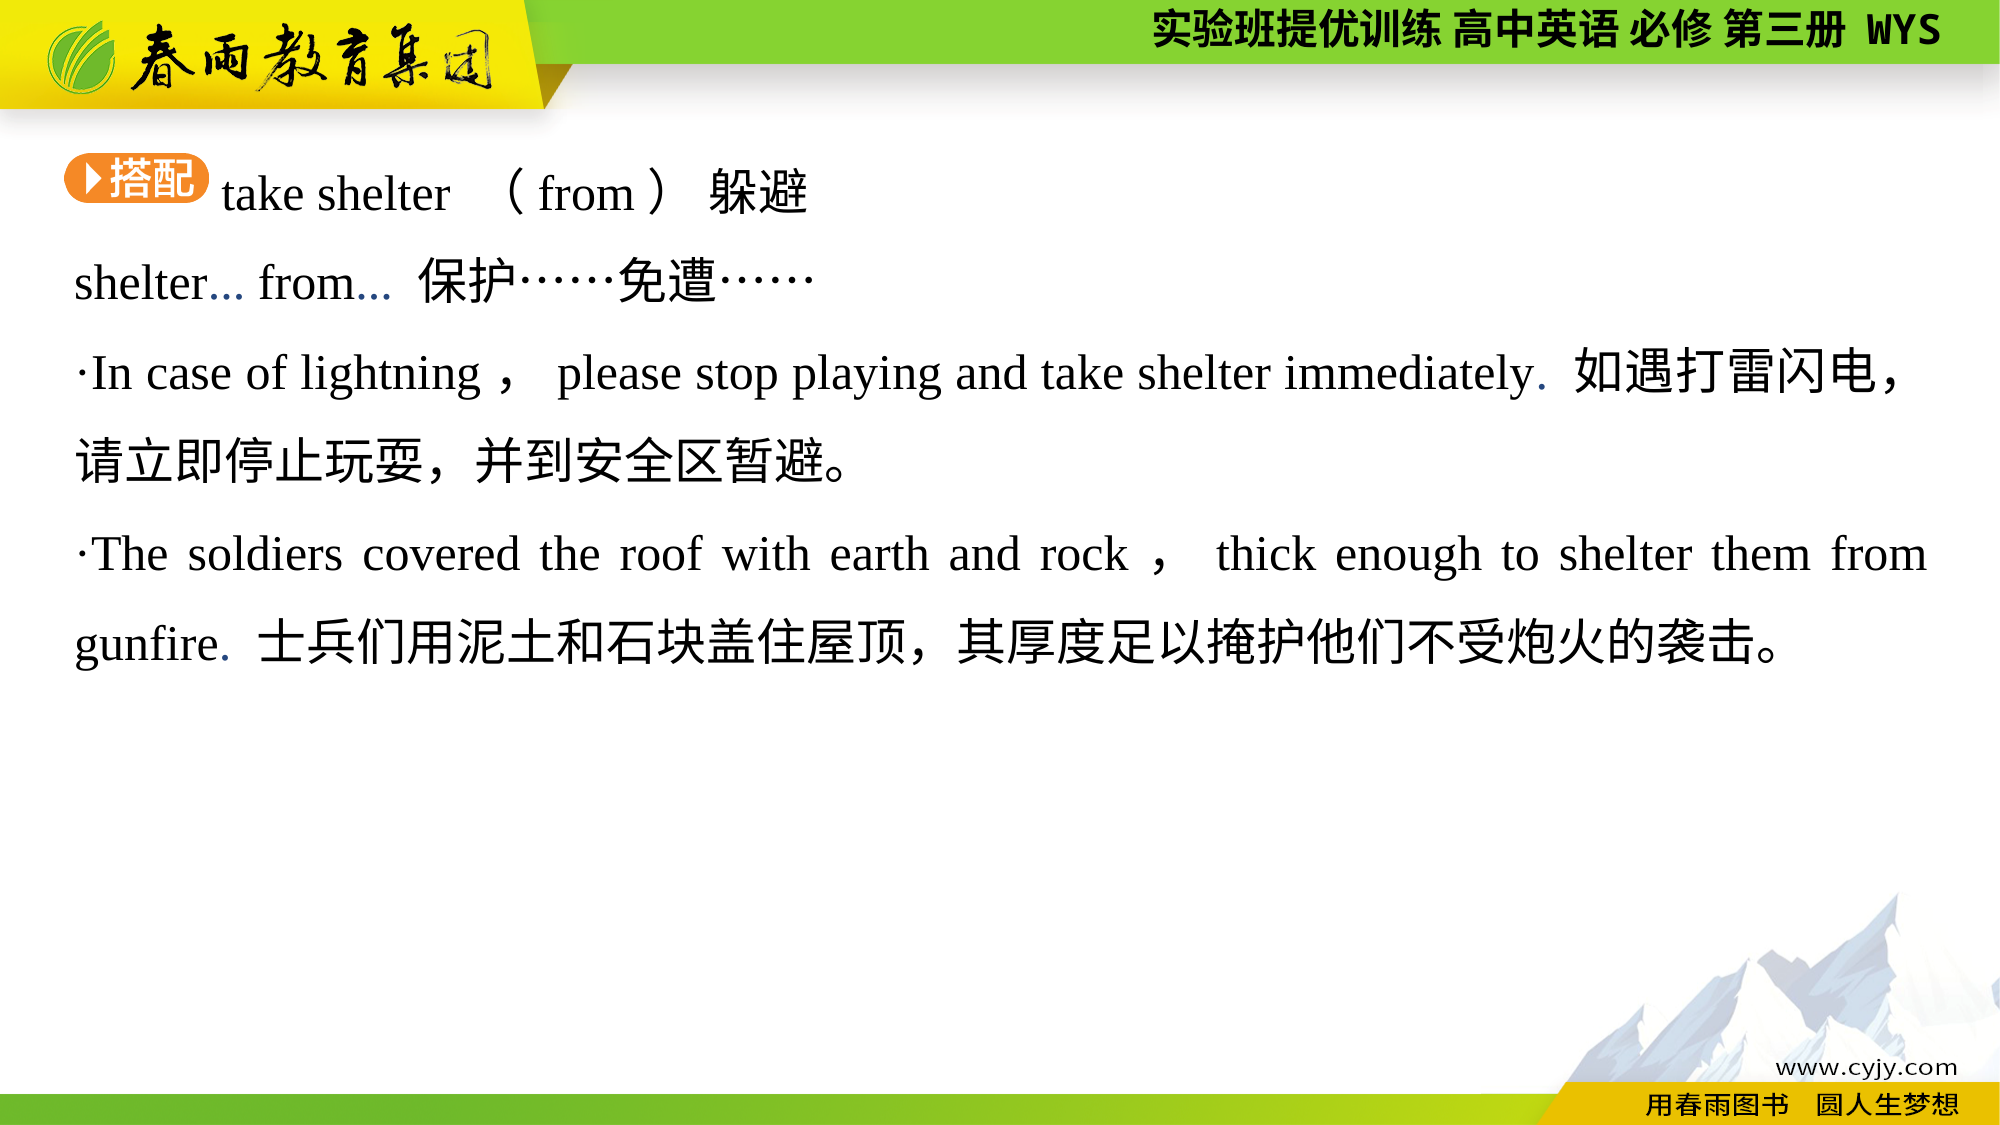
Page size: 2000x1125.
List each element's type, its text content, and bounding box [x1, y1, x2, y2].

list take shelter （from） 躲避 shelter... from... 保护……免遭…… ·In case of lightning，please stop playing and take shelter immediately. 如遇打雷闪电，请立即停止玩耍，并到安全区暂避。 ·The soldiers covered the roof with earth and rock，thick enough to shelter them from gunfire. 士兵们用泥土和石块盖住屋顶，其厚度足以掩护他们不受炮火的袭击。 [59, 122, 1944, 683]
picture [0, 0, 2000, 1125]
